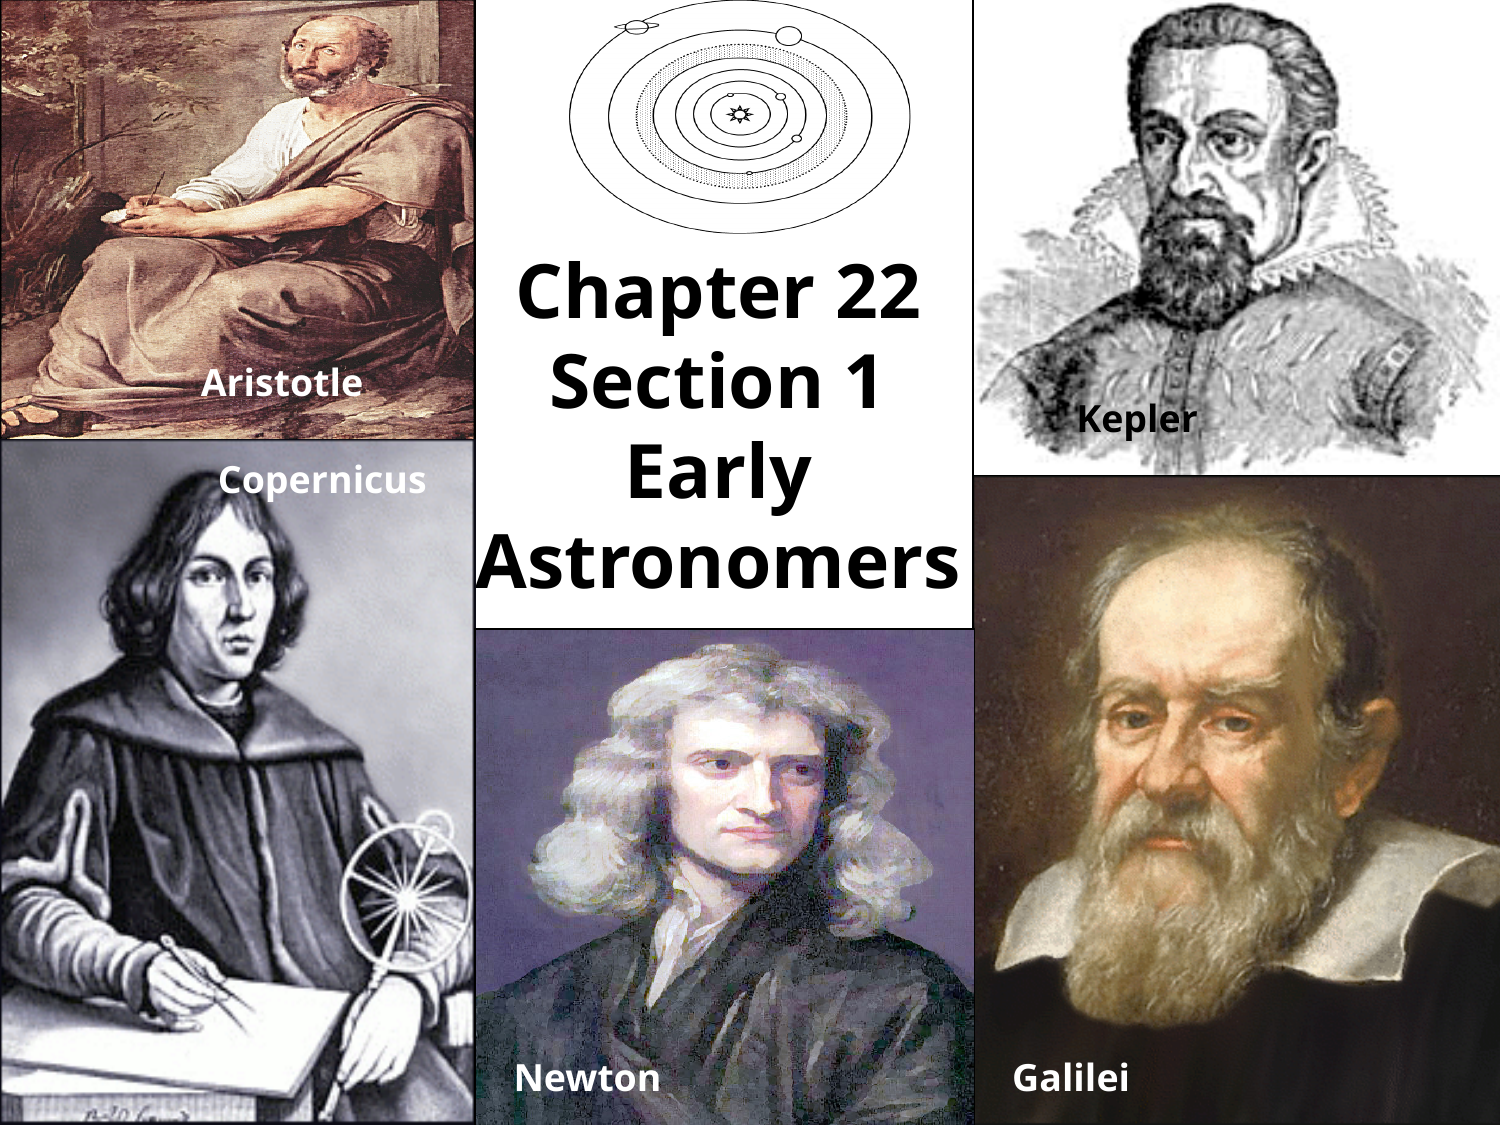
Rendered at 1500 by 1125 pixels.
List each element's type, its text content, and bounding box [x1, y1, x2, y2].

picture [0, 0, 1500, 1125]
picture [568, 0, 911, 234]
title Chapter 22 Section 1 Early Astronomers [480, 302, 968, 544]
